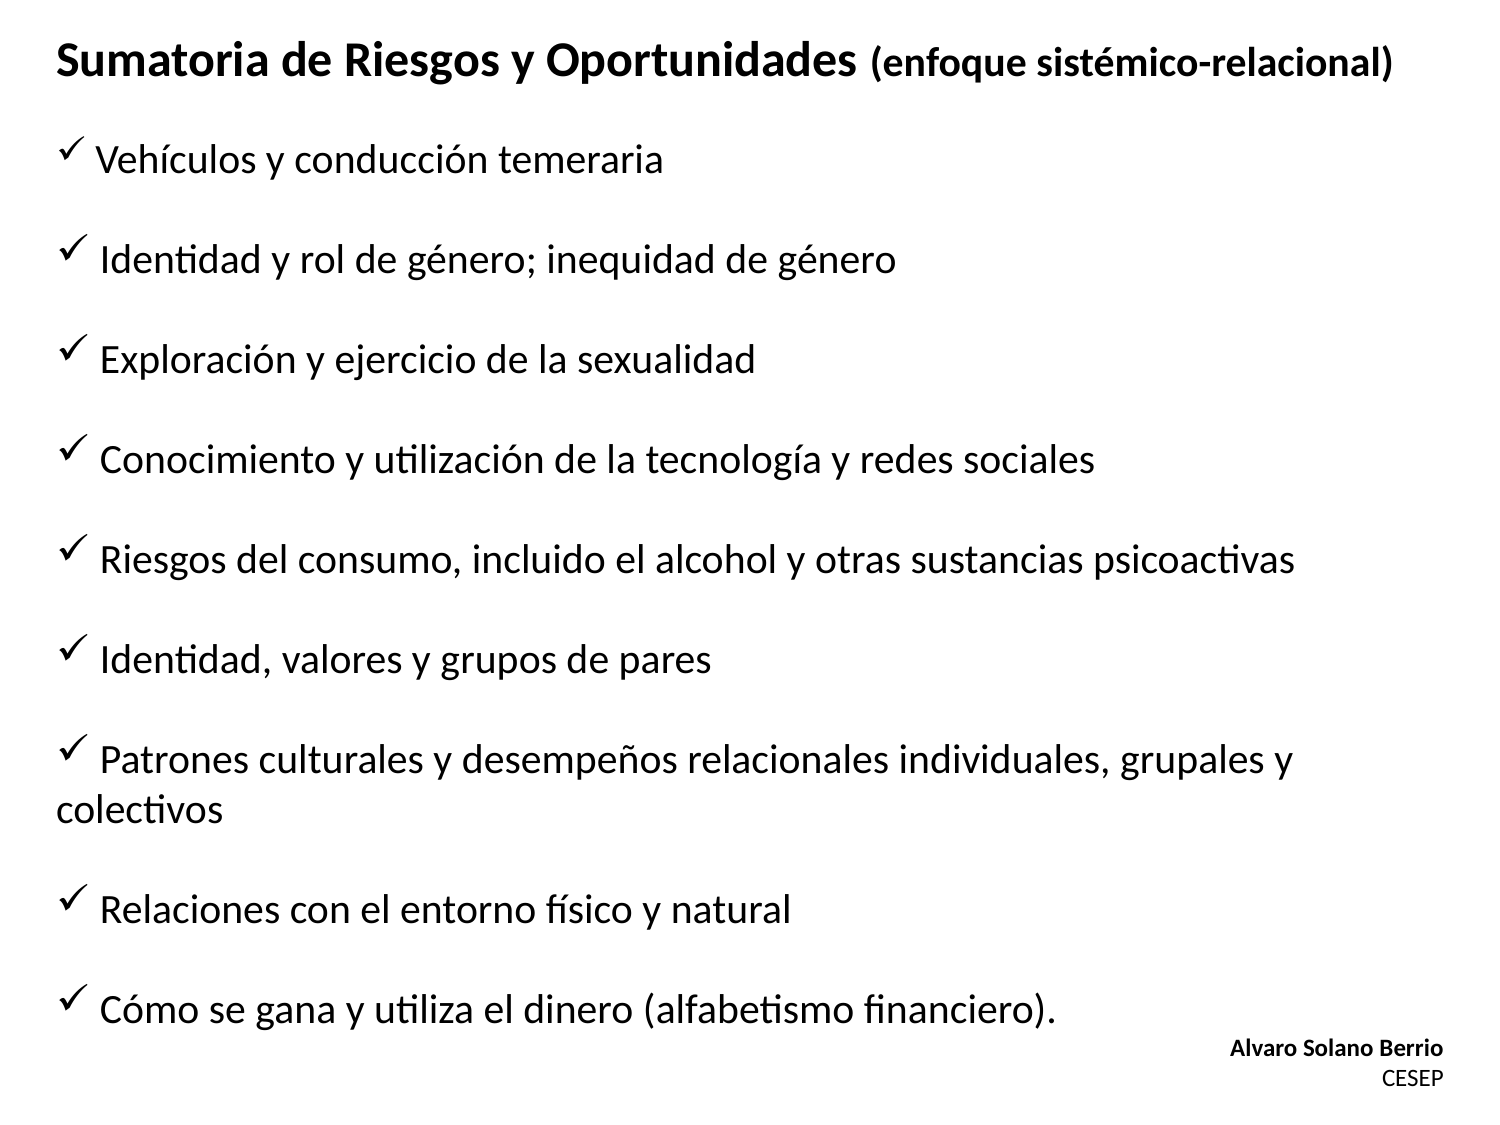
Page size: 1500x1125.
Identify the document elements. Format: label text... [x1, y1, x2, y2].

text_box Sumatoria de Riesgos y Oportunidades (enfoque sistémico-relacional) Vehículos y conducción temeraria Identidad y rol de género; inequidad de género Exploración y ejercicio de la sexualidad Conocimiento y utilización de la tecnología y redes sociales Riesgos del consumo, incluido el alcohol y otras sustancias psicoactivas Identidad, valores y grupos de pares Patrones culturales y desempeños relacionales individuales, grupales y colectivos Relaciones con el entorno físico y natural Cómo se gana y utiliza el dinero (alfabetismo financiero). Alvaro Solano Berrio CESEP [41, 19, 1459, 1125]
